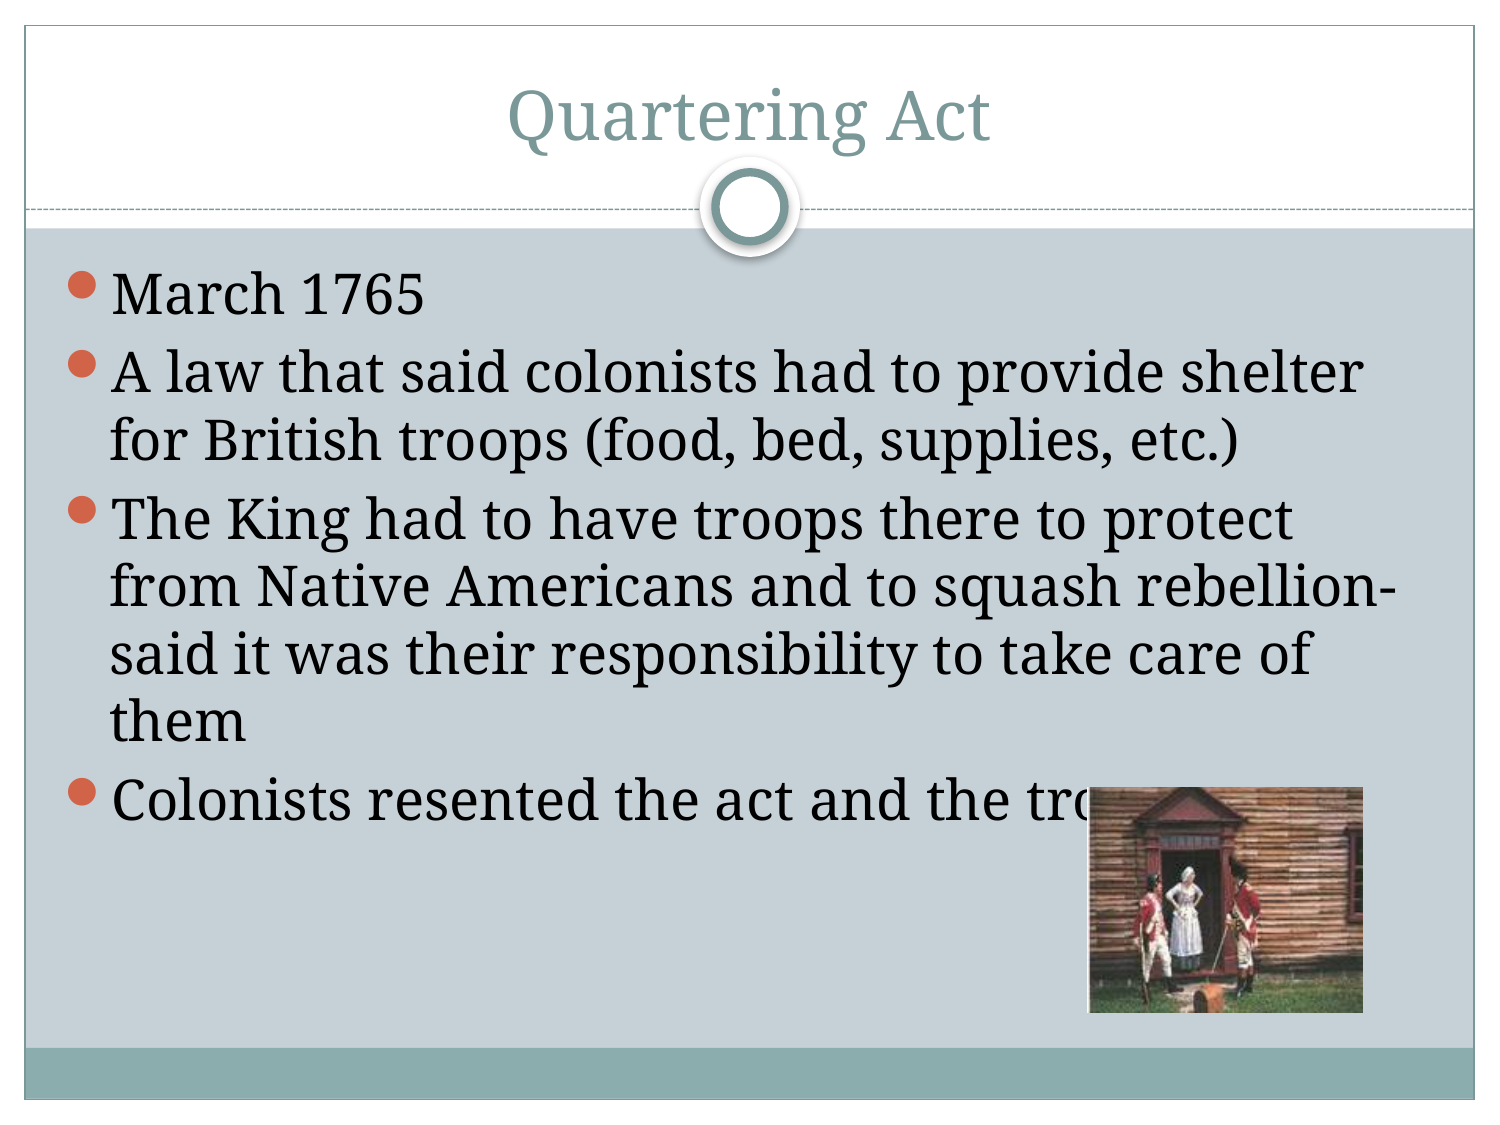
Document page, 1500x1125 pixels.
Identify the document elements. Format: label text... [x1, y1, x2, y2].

picture [1087, 787, 1363, 1013]
title Quartering Act [49, 37, 1450, 162]
list March 1765 A law that said colonists had to provide shelter for British troops (food, bed, supplies, etc.) The King had to have troops there to protect from Native Americans and to squash rebellion- said it was their responsibility to take care of them Colonists resented the act and the troops [49, 250, 1445, 1001]
